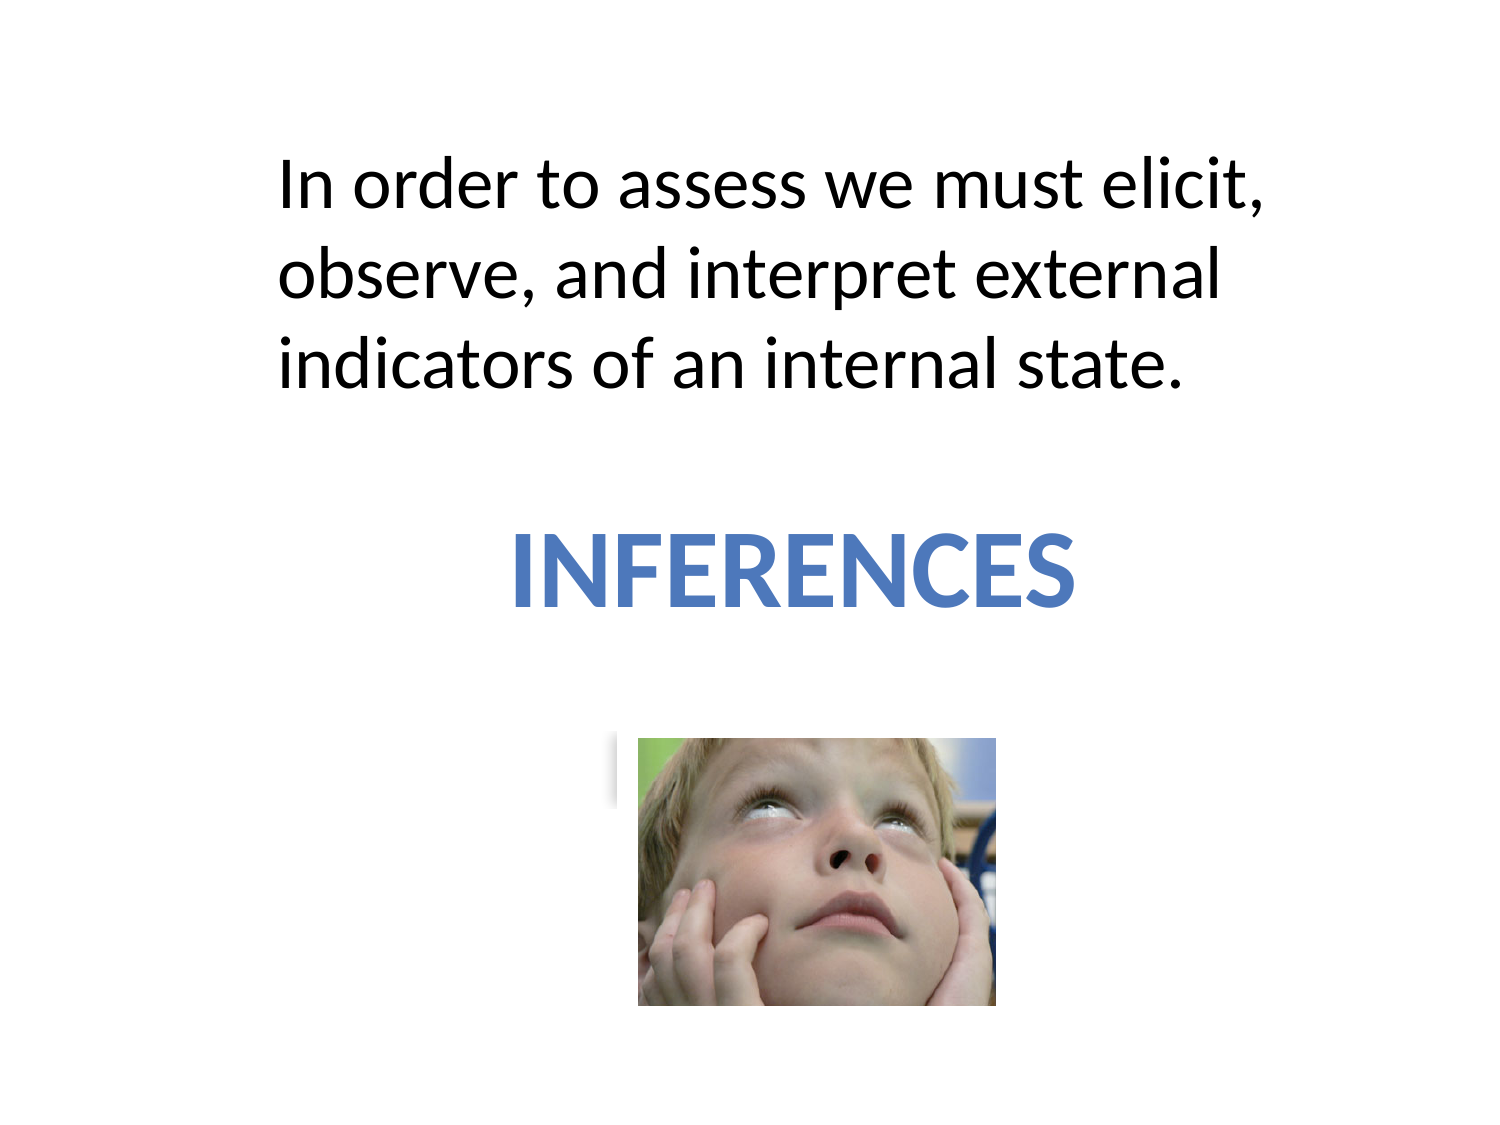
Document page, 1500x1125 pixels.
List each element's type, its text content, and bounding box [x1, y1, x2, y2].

text_box Inferences [412, 487, 1175, 638]
picture [637, 737, 996, 1007]
text_box In order to assess we must elicit, observe, and interpret external indicators of an internal state. [262, 62, 1325, 575]
